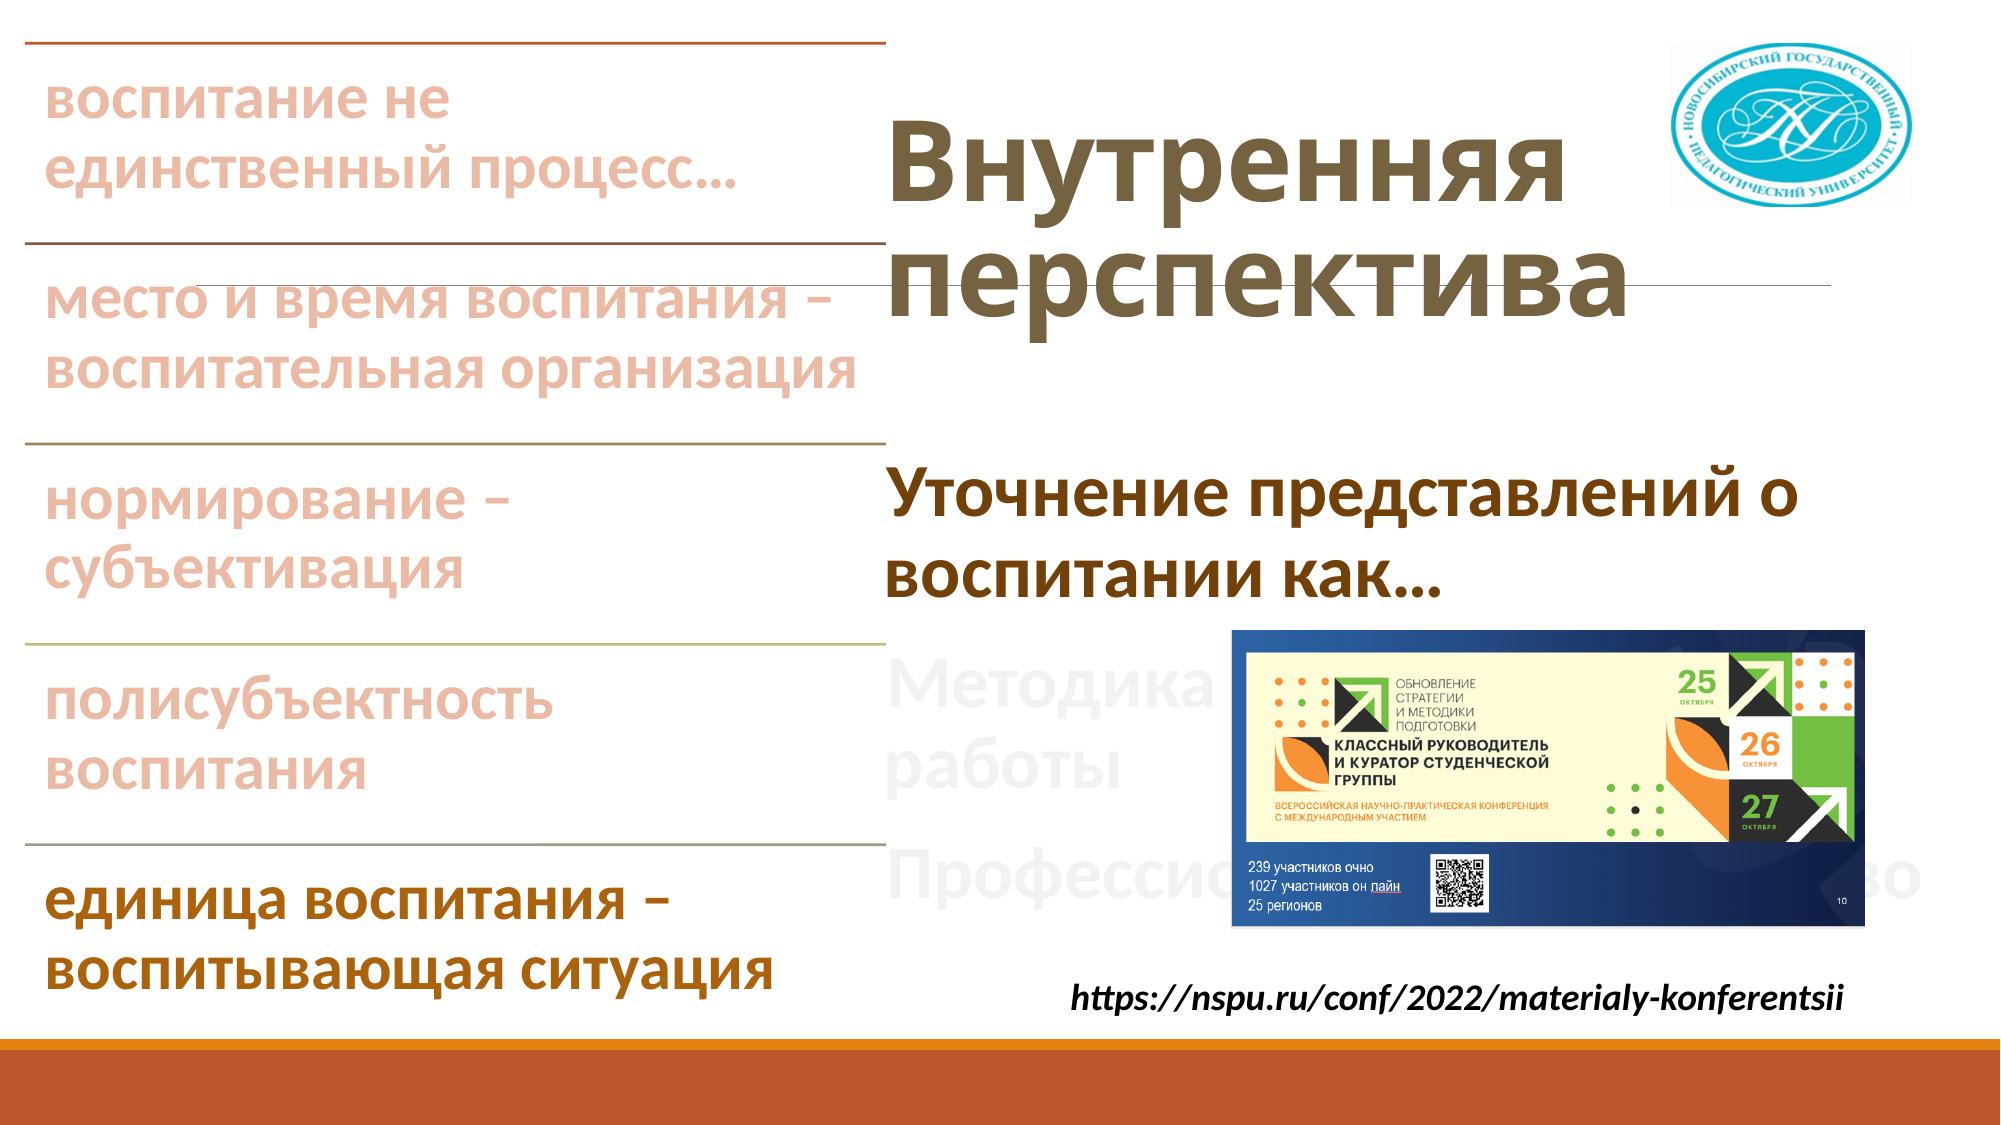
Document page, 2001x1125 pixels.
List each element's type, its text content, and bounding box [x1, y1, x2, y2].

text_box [24, 42, 887, 1046]
picture [1229, 629, 1866, 929]
title Внутренняя перспектива [894, 53, 1895, 347]
picture [1670, 42, 1912, 207]
text_box https://nspu.ru/conf/2022/materialy-konferentsii [1055, 965, 1860, 1025]
list Уточнение представлений о воспитании как… Методика воспитательной работы Профессиональное сообщество [869, 443, 1942, 1065]
